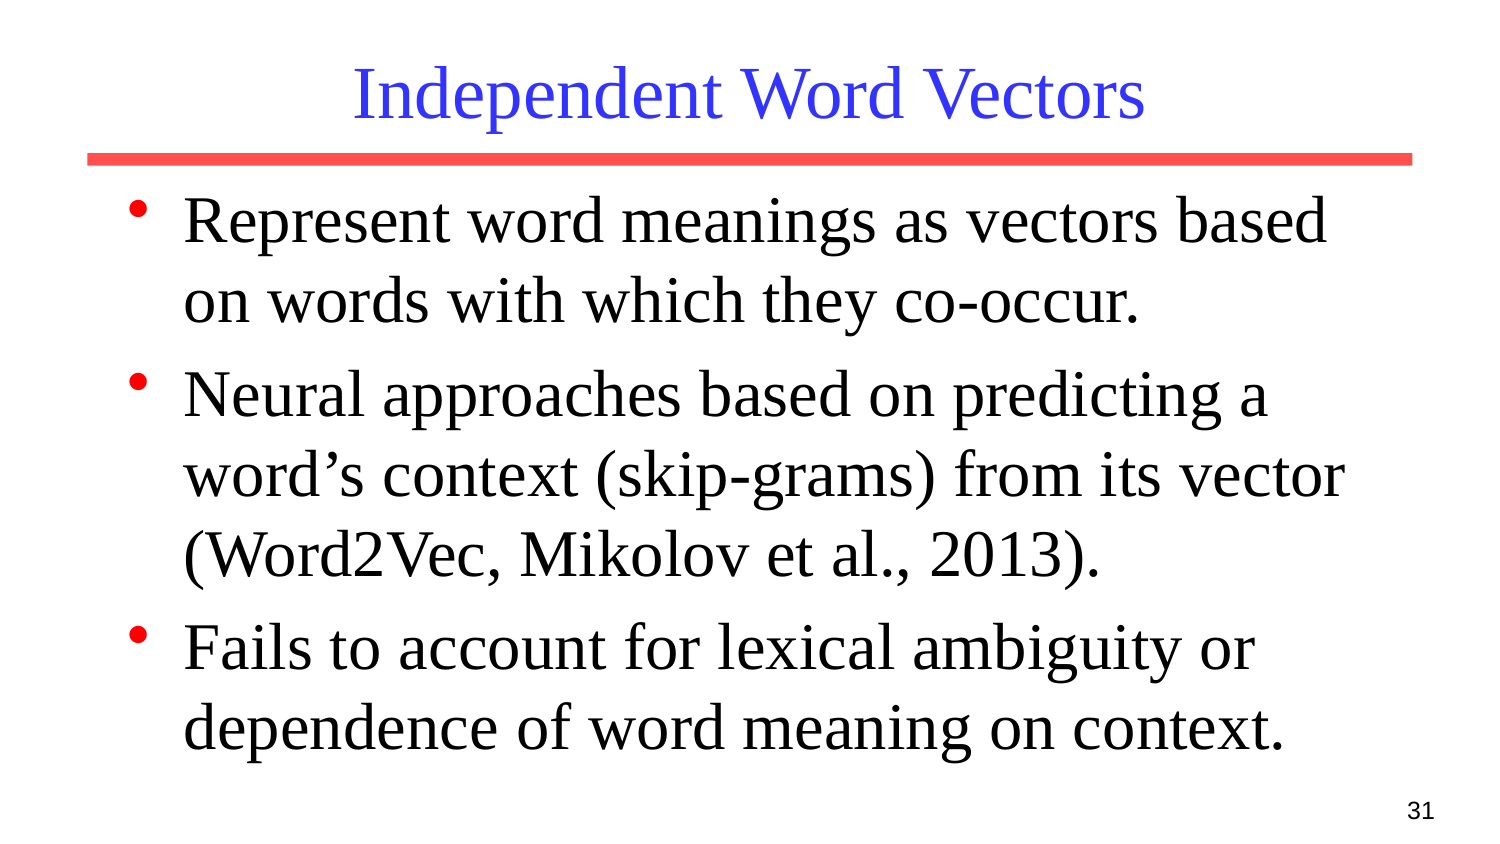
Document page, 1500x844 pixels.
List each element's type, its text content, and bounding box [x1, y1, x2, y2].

list Represent word meanings as vectors based on words with which they co-occur. Neural approaches based on predicting a word’s context (skip-grams) from its vector (Word2Vec, Mikolov et al., 2013). Fails to account for lexical ambiguity or dependence of word meaning on context. [112, 168, 1388, 746]
title Independent Word Vectors [112, 27, 1388, 151]
slide_number 31 [1137, 787, 1451, 844]
